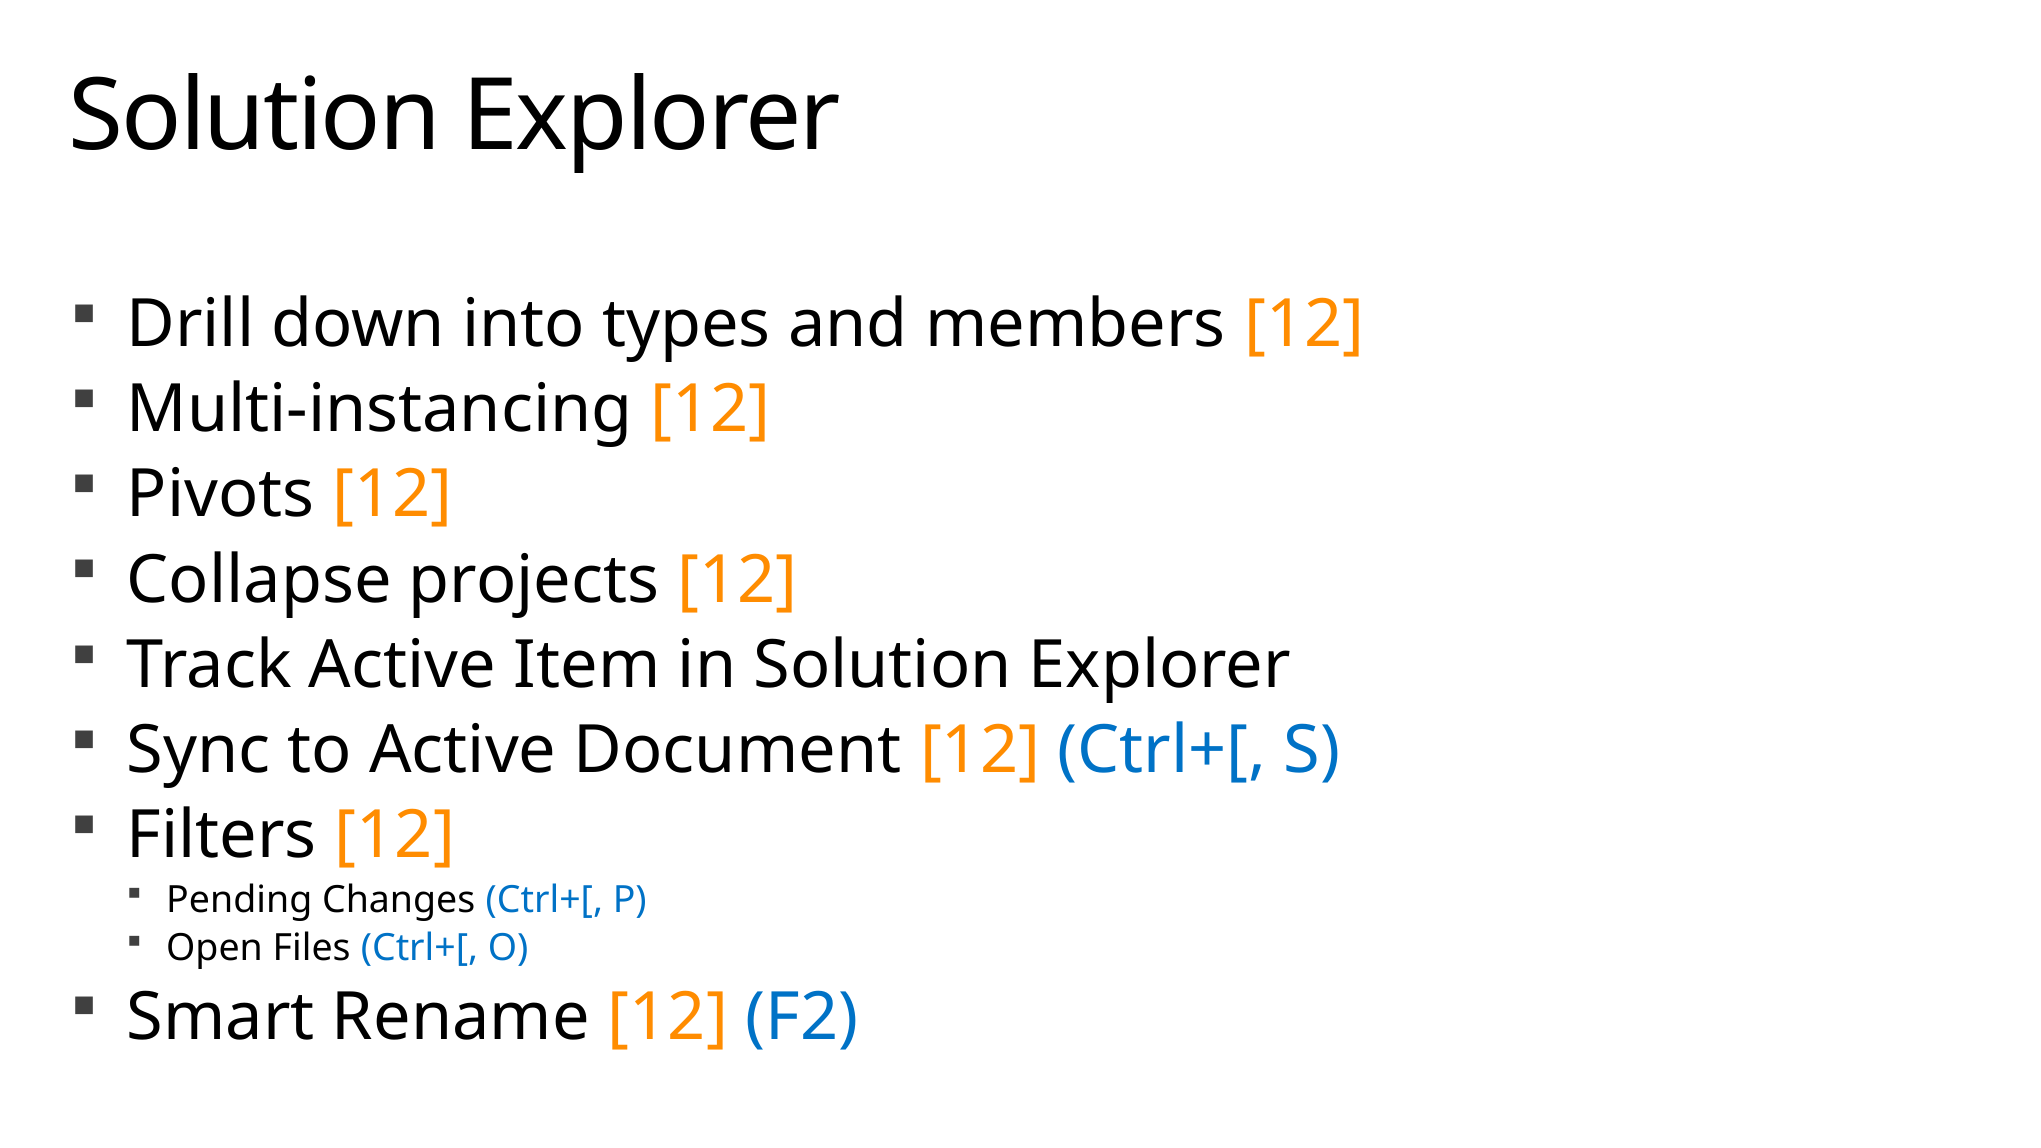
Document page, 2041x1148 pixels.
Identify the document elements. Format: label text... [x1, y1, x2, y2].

title Solution Explorer [45, 48, 1996, 199]
list Drill down into types and members [12] Multi-instancing [12] Pivots [12] Collapse projects [12] Track Active Item in Solution Explorer Sync to Active Document [12] (Ctrl+[, S) Filters [12] Pending Changes (Ctrl+[, P) Open Files (Ctrl+[, O) Smart Rename [12] (F2) [46, 273, 1996, 1099]
